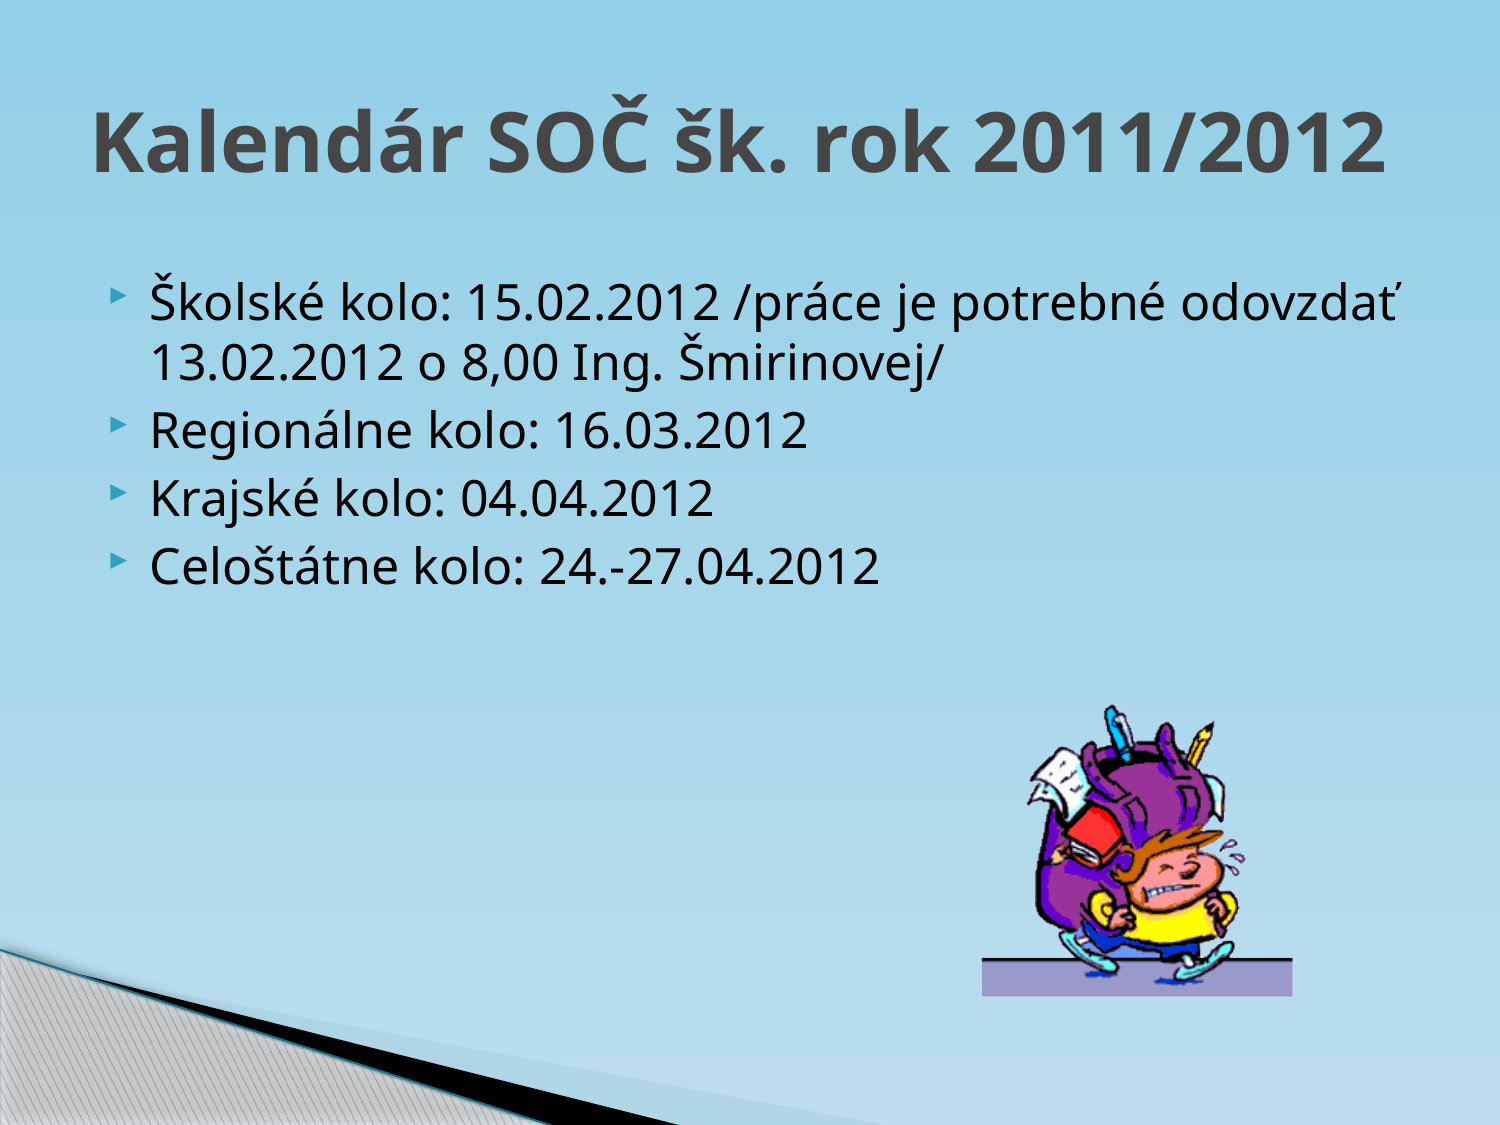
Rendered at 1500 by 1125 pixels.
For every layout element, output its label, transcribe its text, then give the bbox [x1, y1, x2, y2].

title Kalendár SOČ šk. rok 2011/2012 [75, 45, 1425, 233]
picture [974, 692, 1301, 1005]
list Školské kolo: 15.02.2012 /práce je potrebné odovzdať 13.02.2012 o 8,00 Ing. Šmirinovej/ Regionálne kolo: 16.03.2012 Krajské kolo: 04.04.2012 Celoštátne kolo: 24.-27.04.2012 [75, 262, 1425, 1035]
